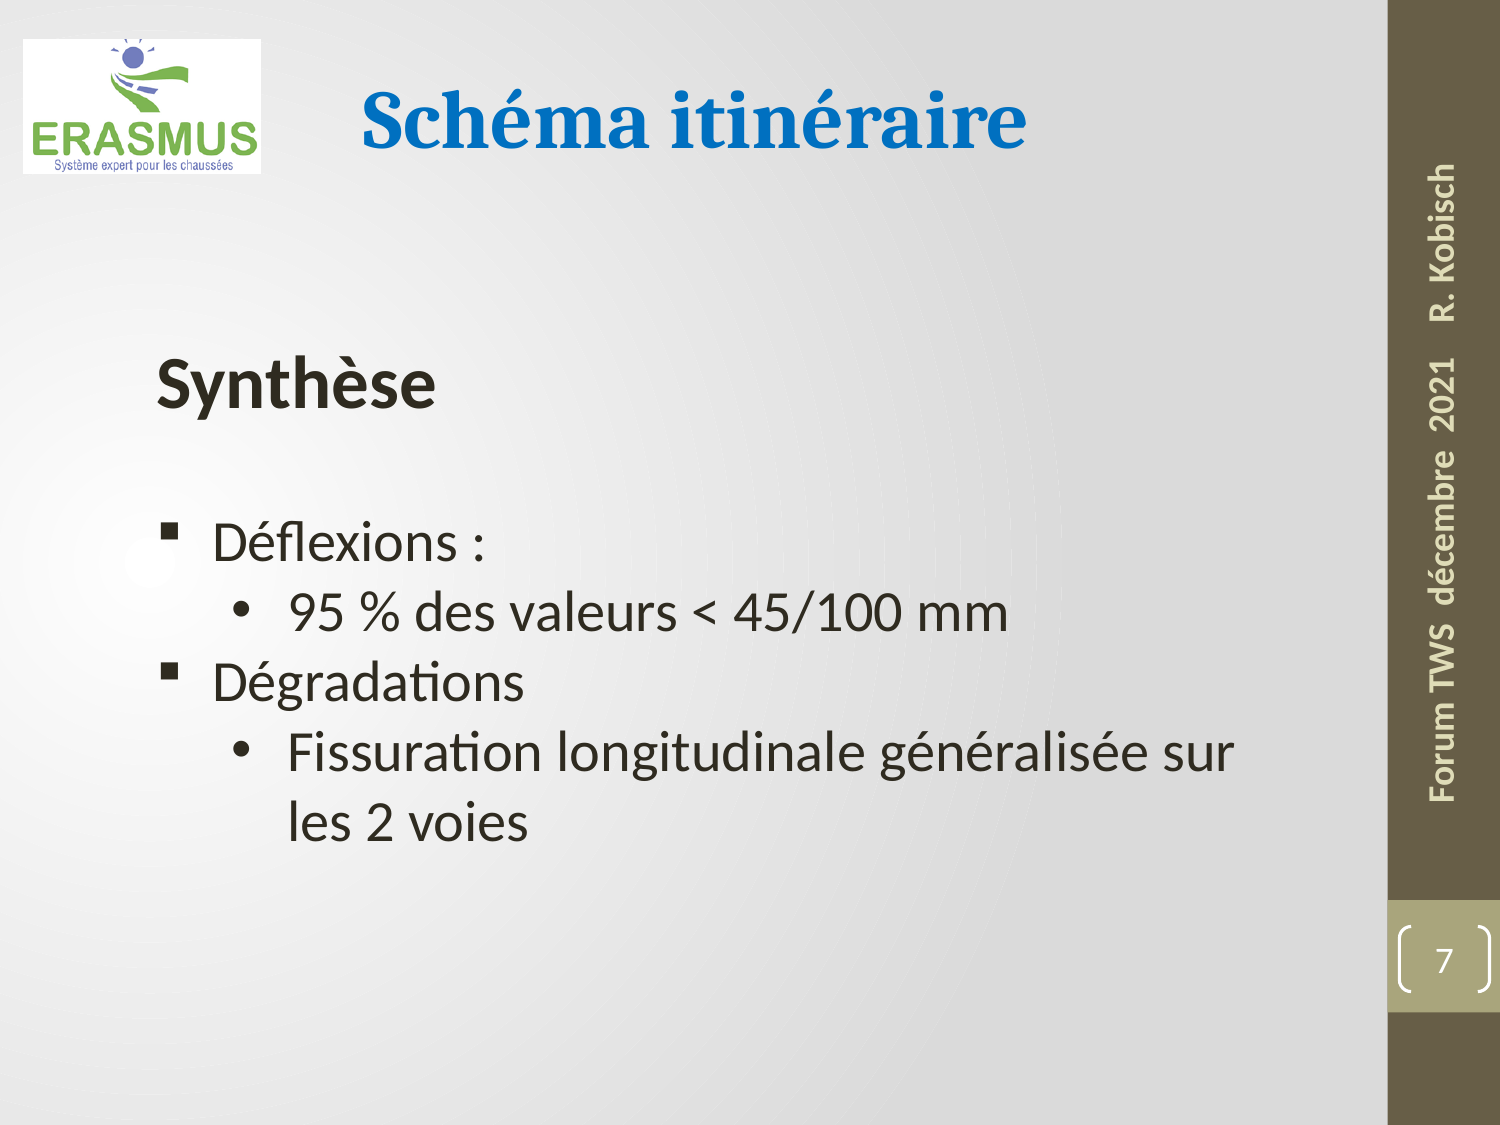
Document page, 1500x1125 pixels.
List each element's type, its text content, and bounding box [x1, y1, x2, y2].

picture [23, 38, 262, 175]
text_box Schéma itinéraire [348, 57, 1353, 173]
footer Forum TWS décembre 2021 R. Kobisch [1408, 78, 1469, 889]
text_box Synthèse Déflexions : 95 % des valeurs < 45/100 mm Dégradations Fissuration longitudinale généralisée sur les 2 voies [141, 326, 1287, 861]
slide_number 7 [1397, 924, 1492, 994]
